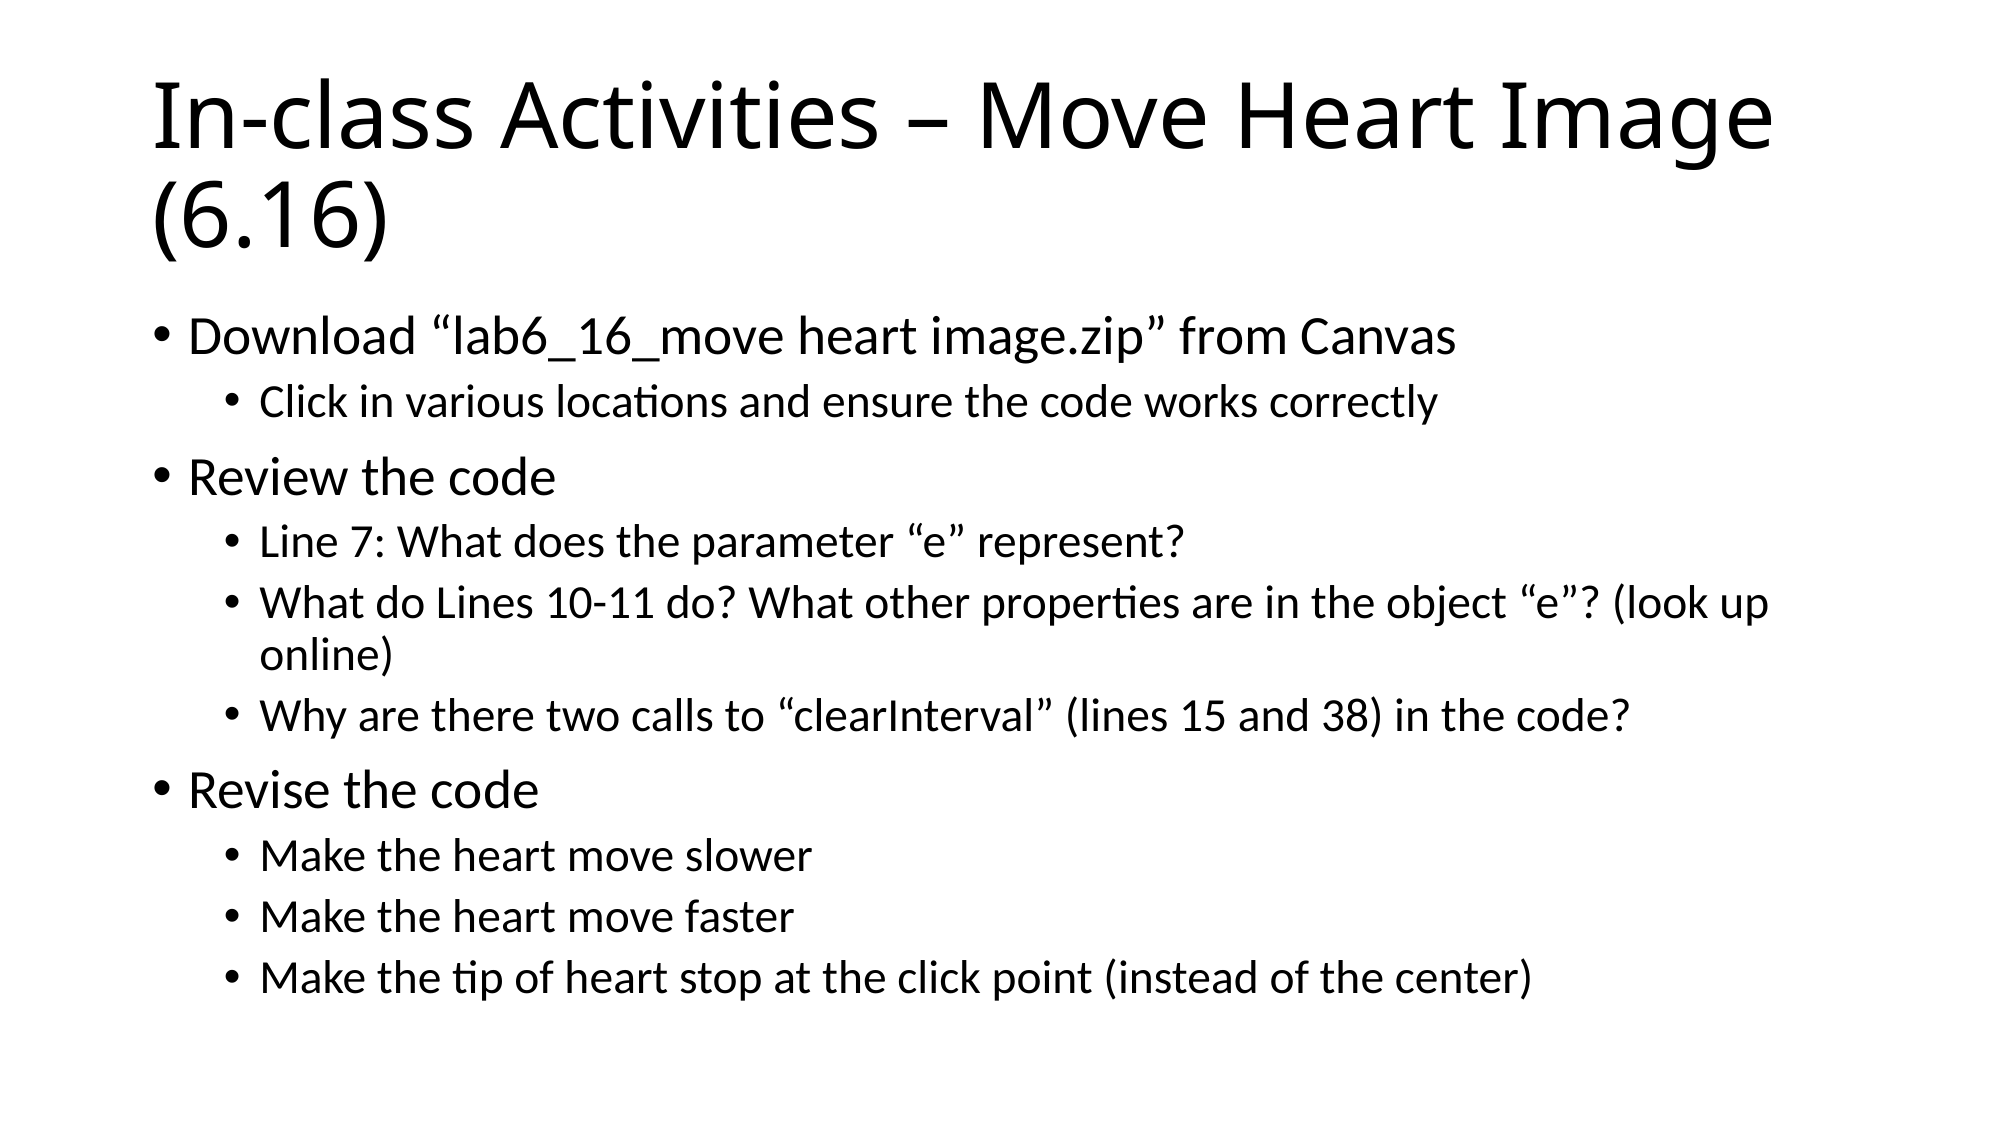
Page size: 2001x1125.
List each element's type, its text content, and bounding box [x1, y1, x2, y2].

list Download “lab6_16_move heart image.zip” from Canvas Click in various locations and ensure the code works correctly Review the code Line 7: What does the parameter “e” represent? What do Lines 10-11 do? What other properties are in the object “e”? (look up online) Why are there two calls to “clearInterval” (lines 15 and 38) in the code? Revise the code Make the heart move slower Make the heart move faster Make the tip of heart stop at the click point (instead of the center) [137, 299, 1863, 1014]
title In-class Activities – Move Heart Image (6.16) [137, 59, 1863, 278]
